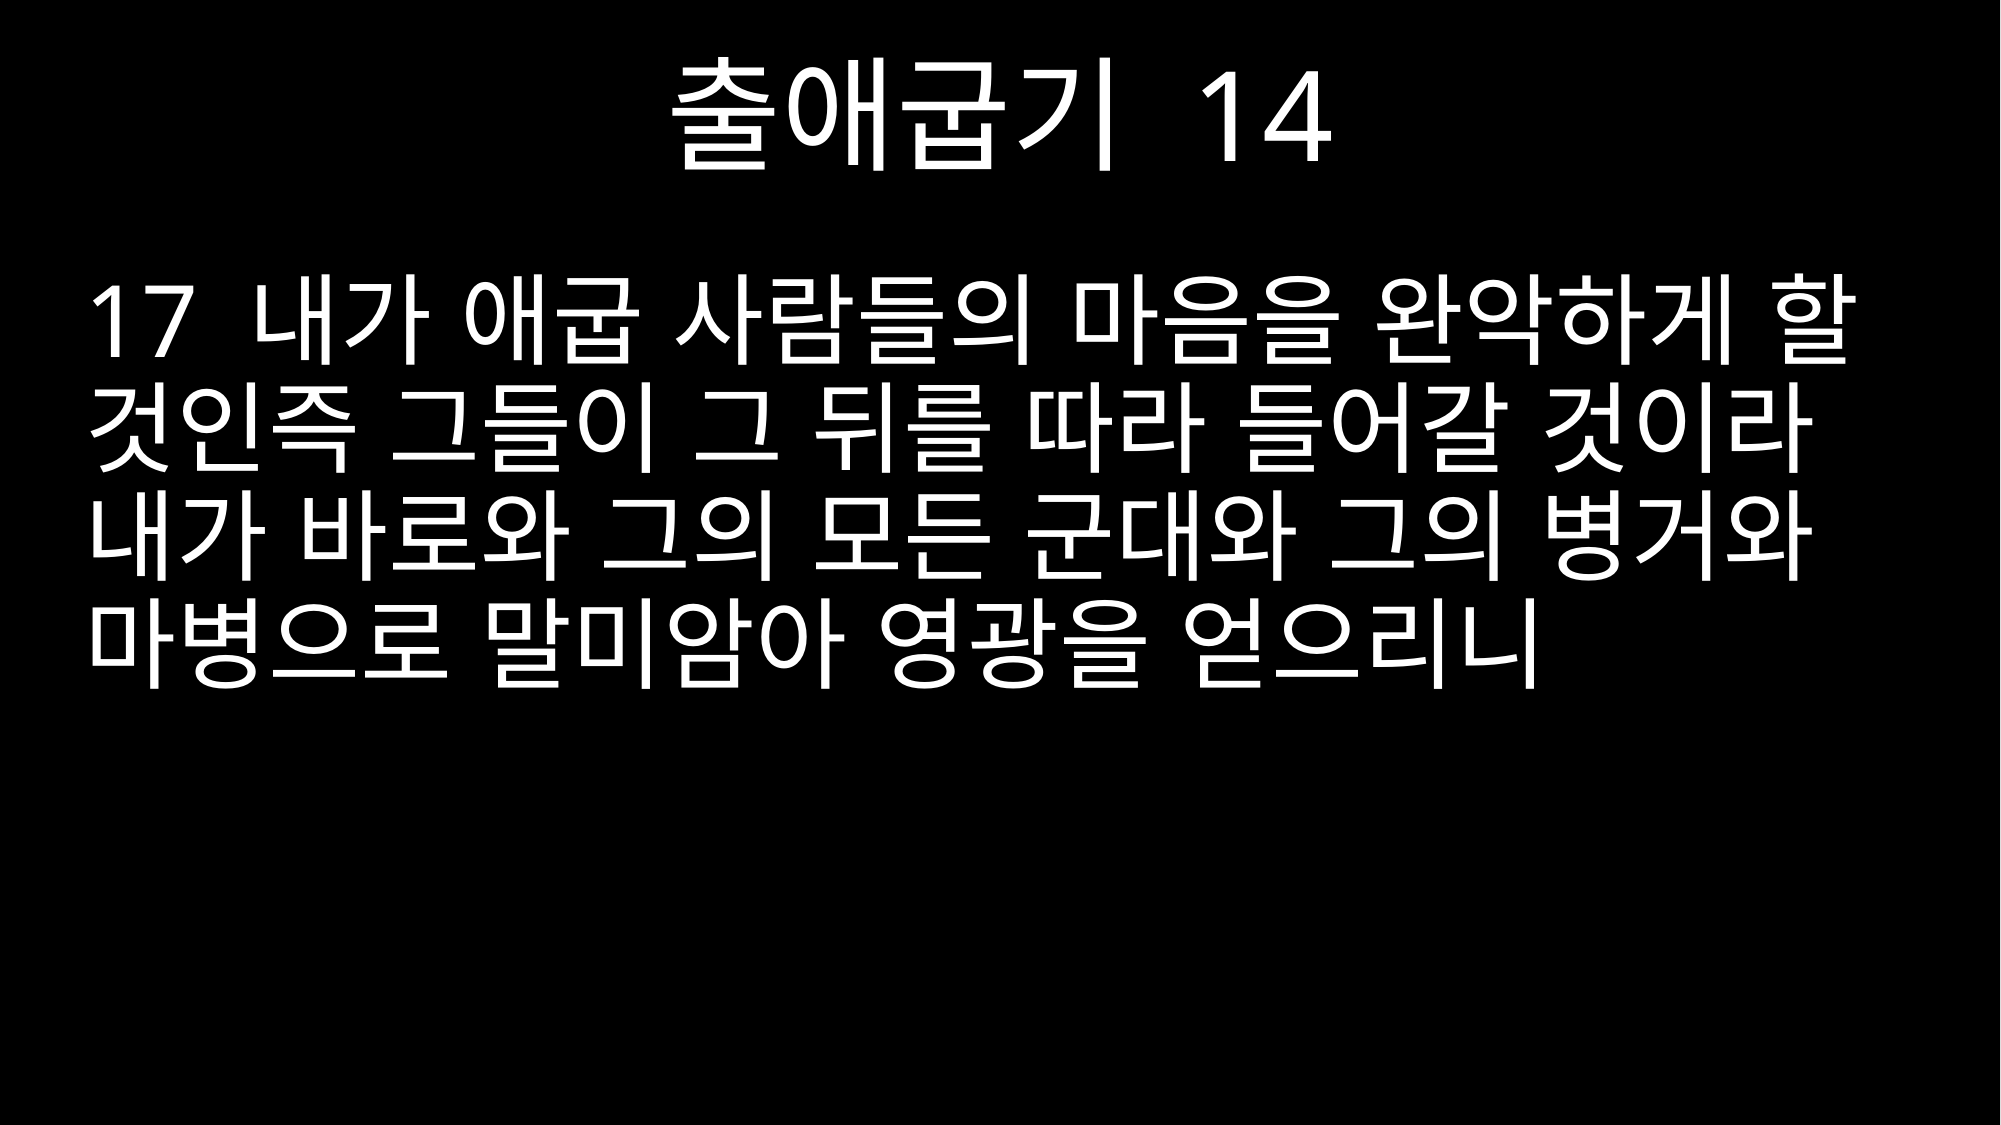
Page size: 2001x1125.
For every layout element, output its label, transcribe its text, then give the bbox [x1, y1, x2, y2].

list 17 내가 애굽 사람들의 마음을 완악하게 할 것인즉 그들이 그 뒤를 따라 들어갈 것이라 내가 바로와 그의 모든 군대와 그의 병거와 마병으로 말미암아 영광을 얻으리니 [69, 263, 1953, 423]
footer 출애굽기 14 [0, 32, 2000, 192]
picture [0, 0, 2001, 1125]
